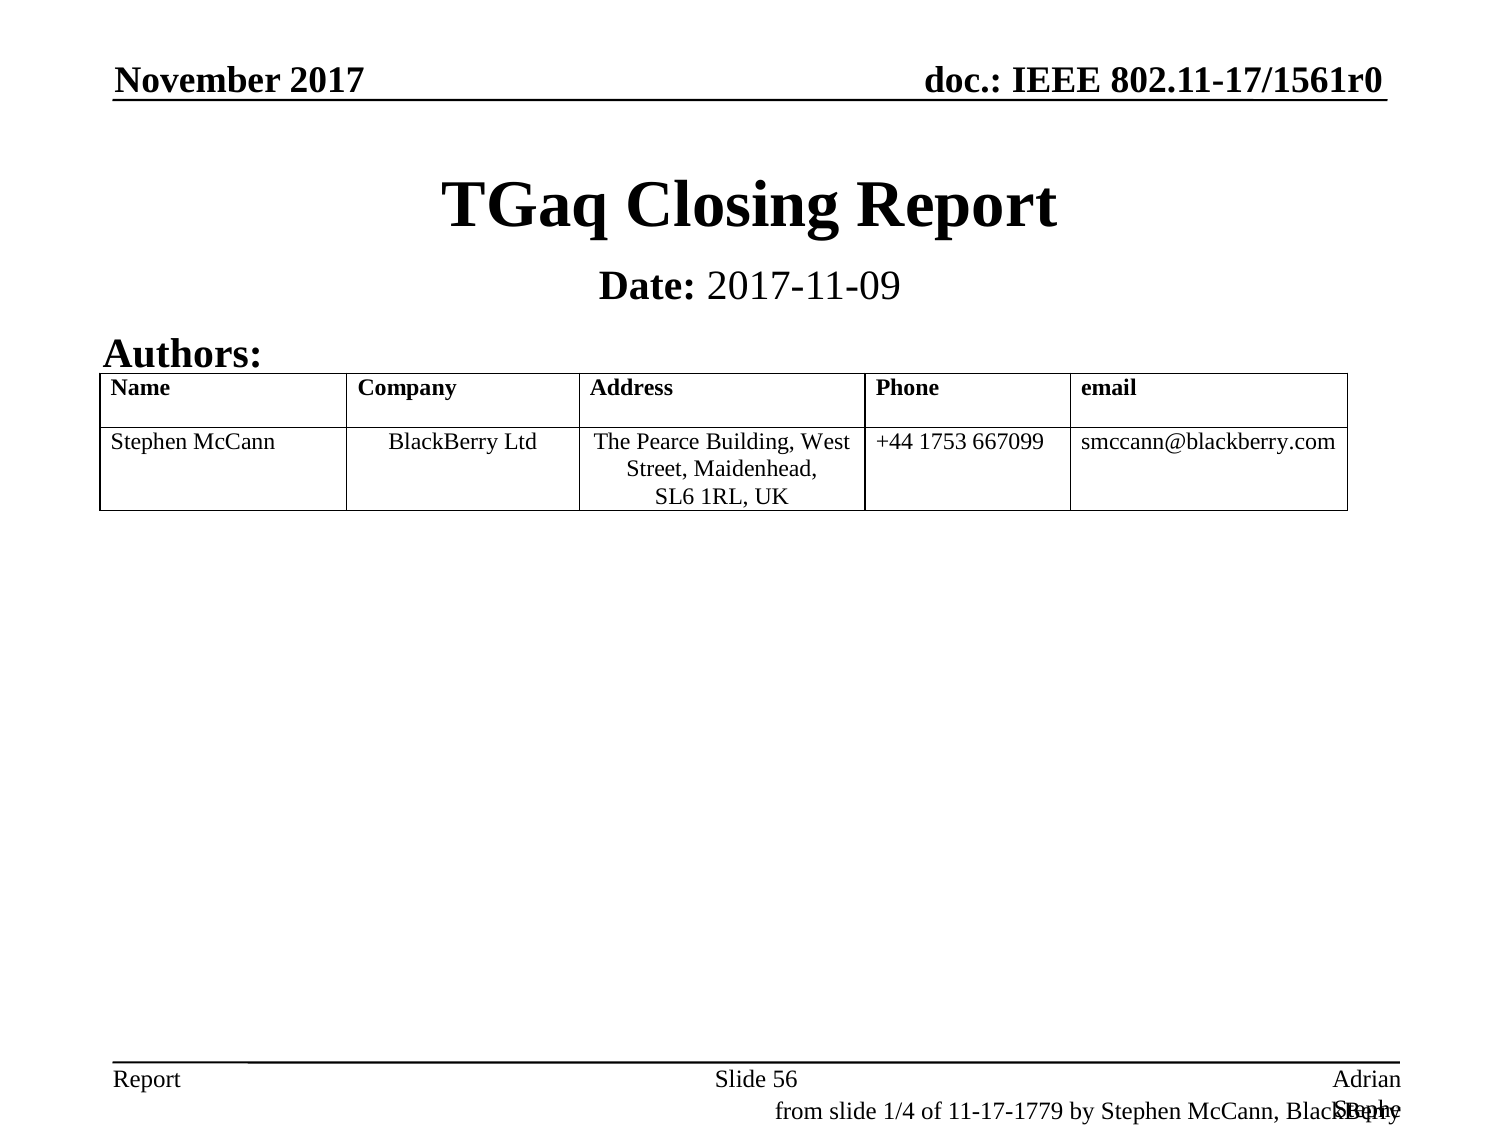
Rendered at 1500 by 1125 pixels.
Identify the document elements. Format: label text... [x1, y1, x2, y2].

text_box Authors: [87, 318, 325, 370]
list Date: 2017-11-09 [112, 249, 1388, 313]
slide_number Slide 56 [711, 1061, 801, 1093]
text_box from slide 1/4 of 11-17-1779 by Stephen McCann, BlackBerry [343, 1087, 1417, 1125]
footer Adrian Stephens, Intel Corporation [1324, 1061, 1402, 1087]
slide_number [114, 54, 374, 101]
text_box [84, 372, 1360, 733]
title TGaq Closing Report [112, 112, 1388, 249]
